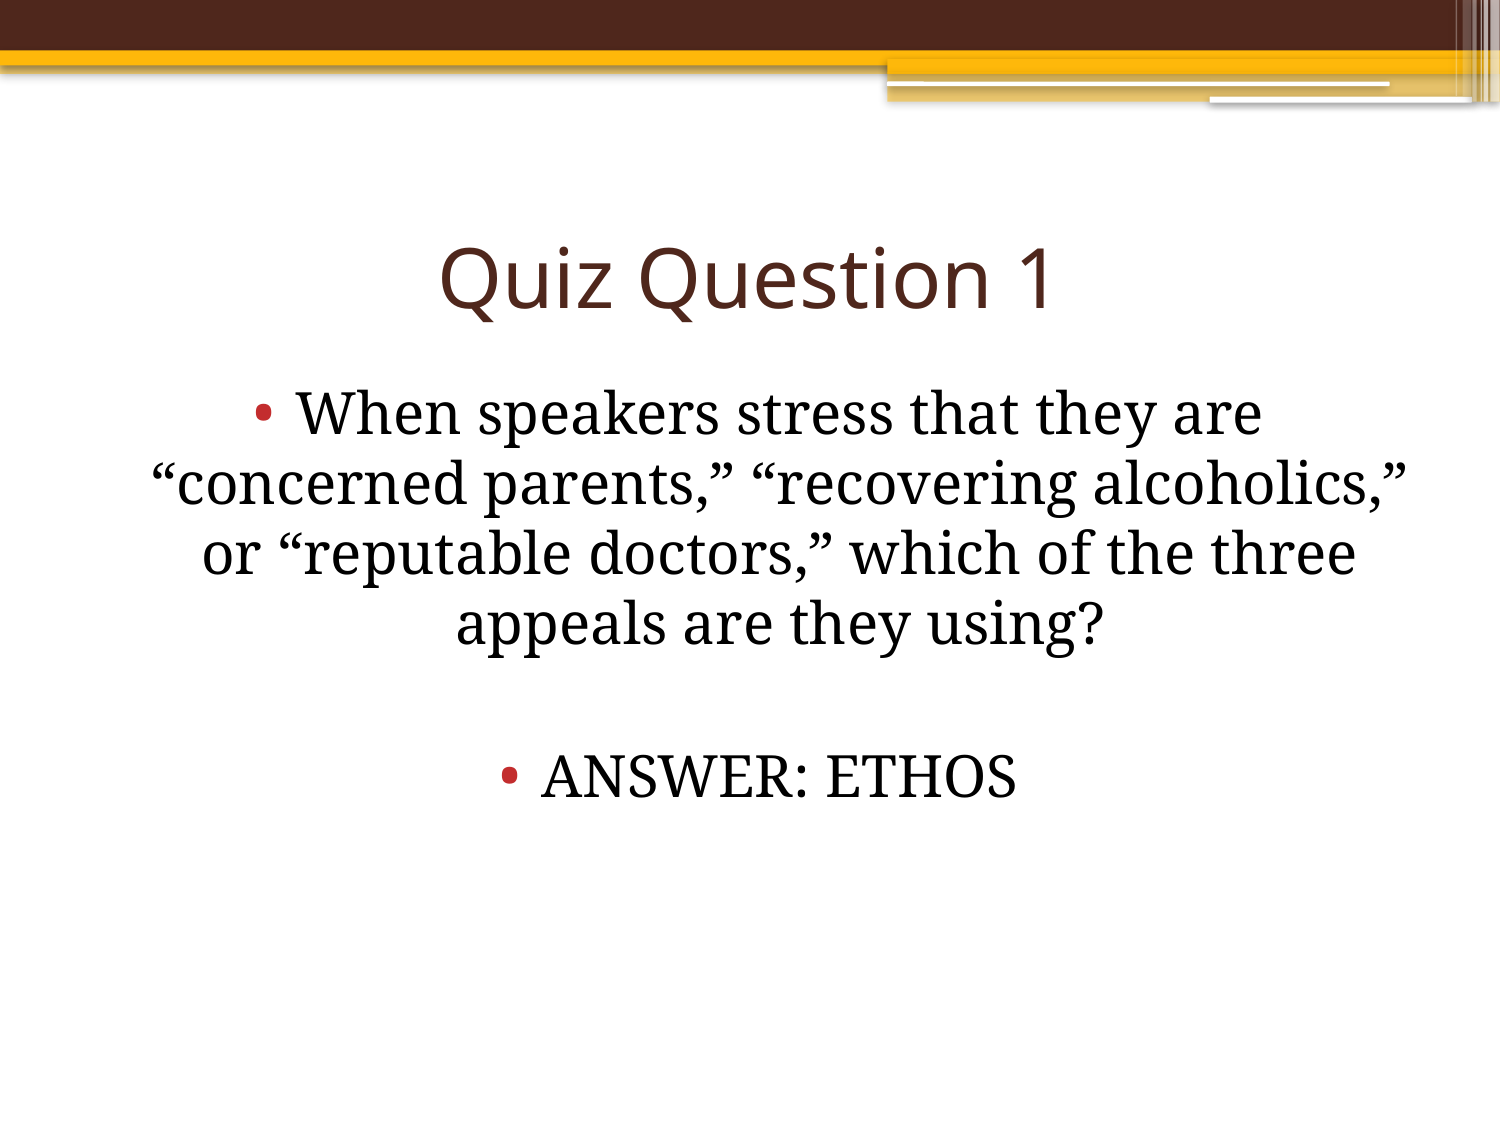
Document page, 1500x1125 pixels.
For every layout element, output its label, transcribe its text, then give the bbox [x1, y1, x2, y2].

title Quiz Question 1 [75, 187, 1425, 363]
list When speakers stress that they are “concerned parents,” “recovering alcoholics,” or “reputable doctors,” which of the three appeals are they using? ANSWER: ETHOS [75, 368, 1425, 1079]
